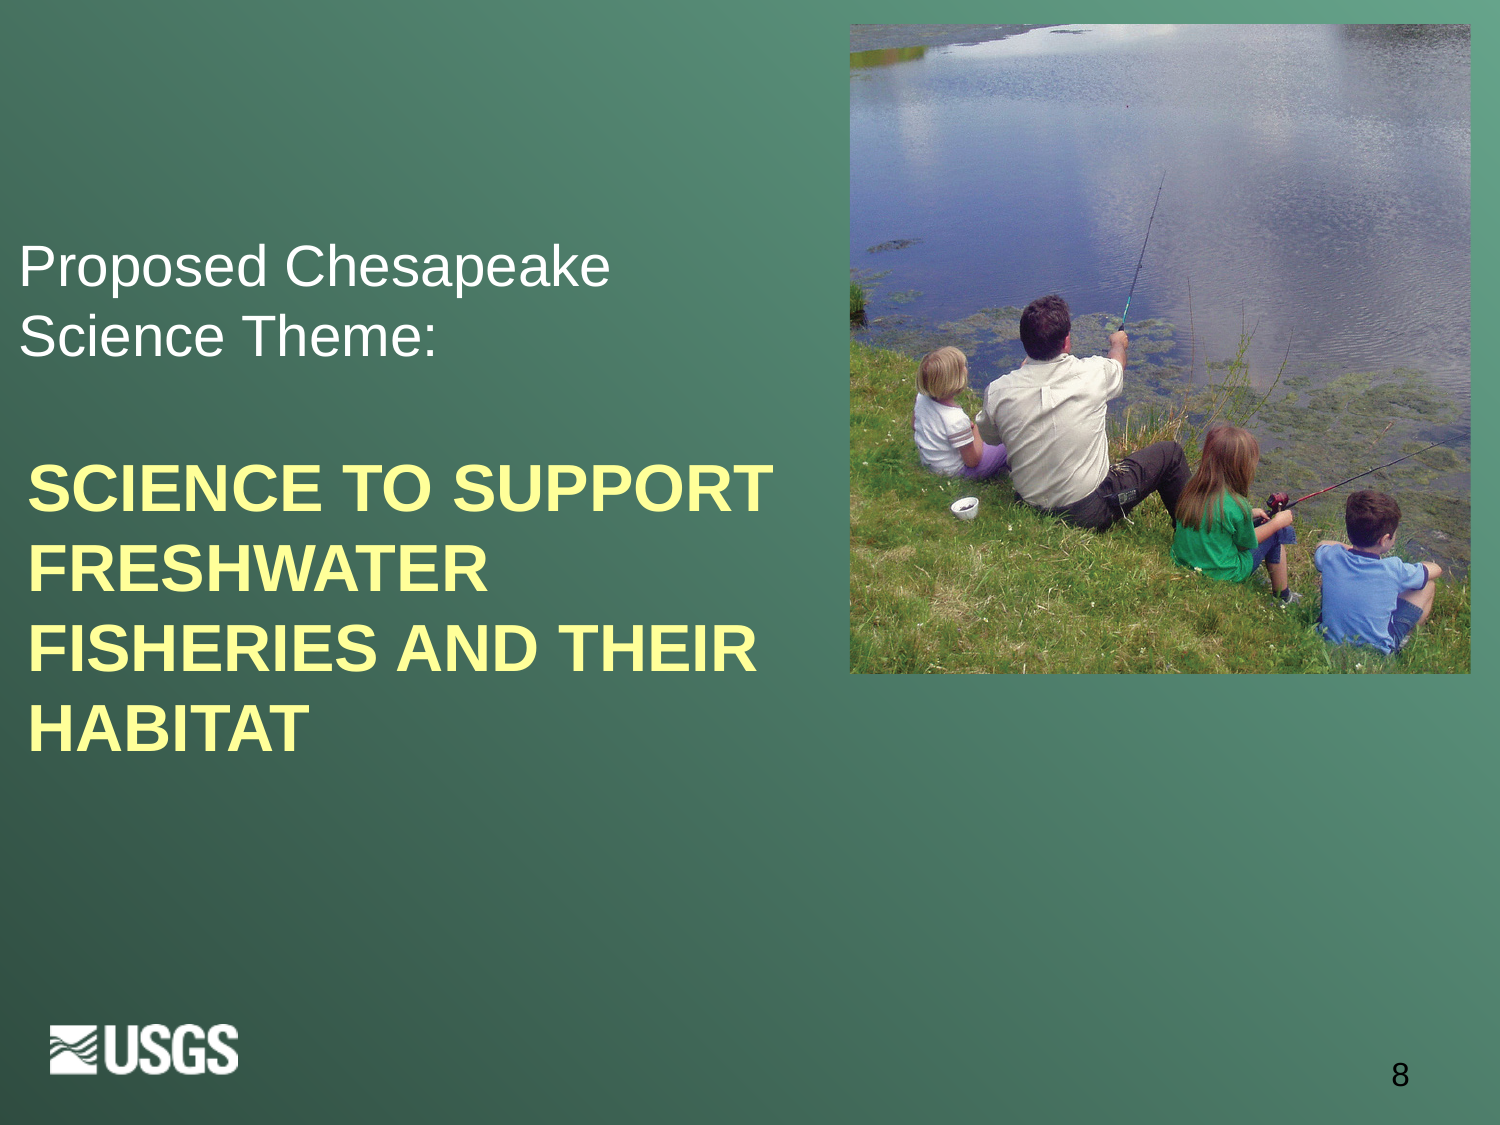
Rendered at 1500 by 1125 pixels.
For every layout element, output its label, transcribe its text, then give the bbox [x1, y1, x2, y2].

slide_number 8 [1074, 1042, 1425, 1103]
title SCIENCE TO SUPPORT FRESHWATER Fisheries and THEIR Habitat [12, 437, 838, 947]
list Proposed Chesapeake Science Theme: [4, 187, 688, 375]
picture [849, 24, 1471, 674]
